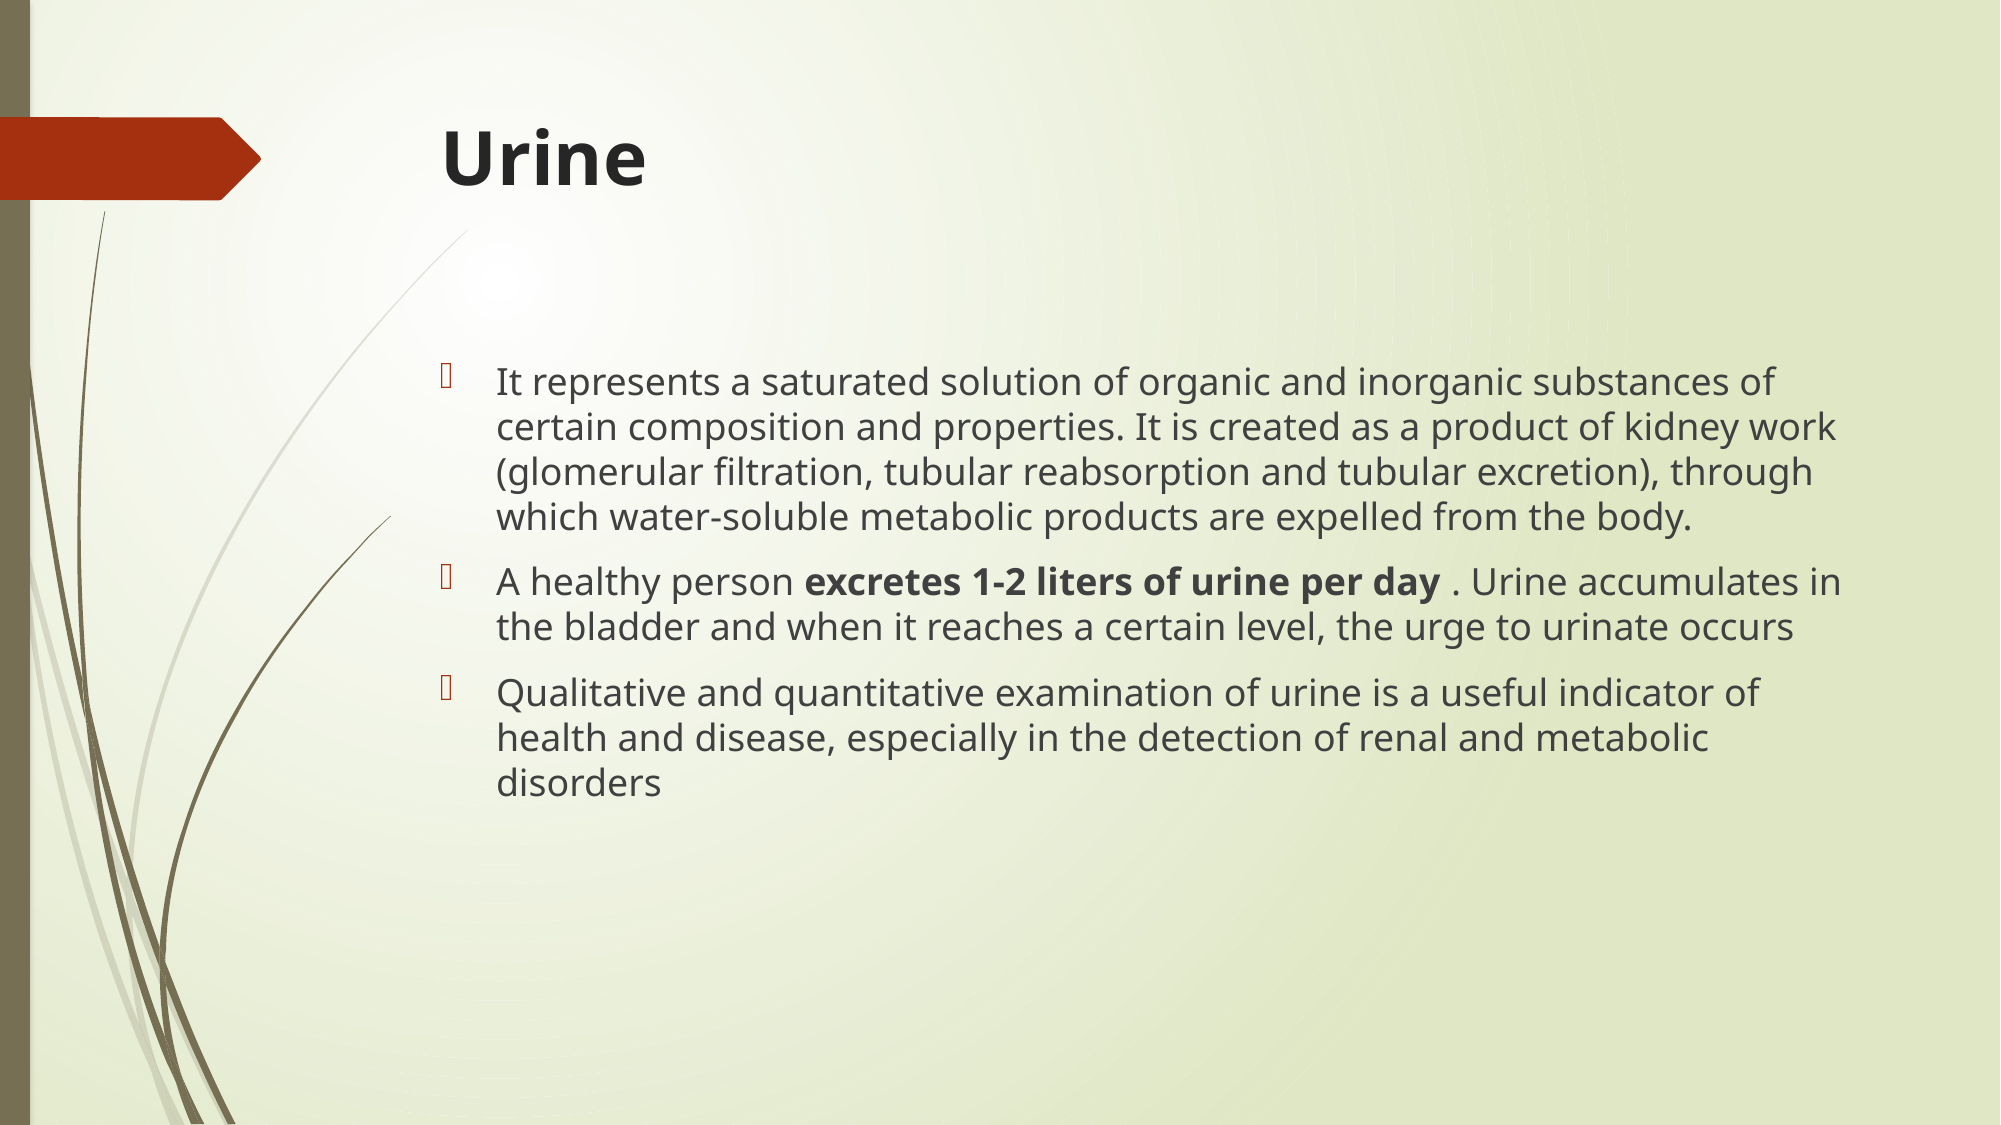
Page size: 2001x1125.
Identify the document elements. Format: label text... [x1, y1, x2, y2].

list It represents a saturated solution of organic and inorganic substances of certain composition and properties. It is created as a product of kidney work (glomerular filtration, tubular reabsorption and tubular excretion), through which water-soluble metabolic products are expelled from the body. A healthy person excretes 1-2 liters of urine per day . Urine accumulates in the bladder and when it reaches a certain level, the urge to urinate occurs Qualitative and quantitative examination of urine is a useful indicator of health and disease, especially in the detection of renal and metabolic disorders [424, 350, 1888, 970]
title Urine [425, 102, 1888, 313]
